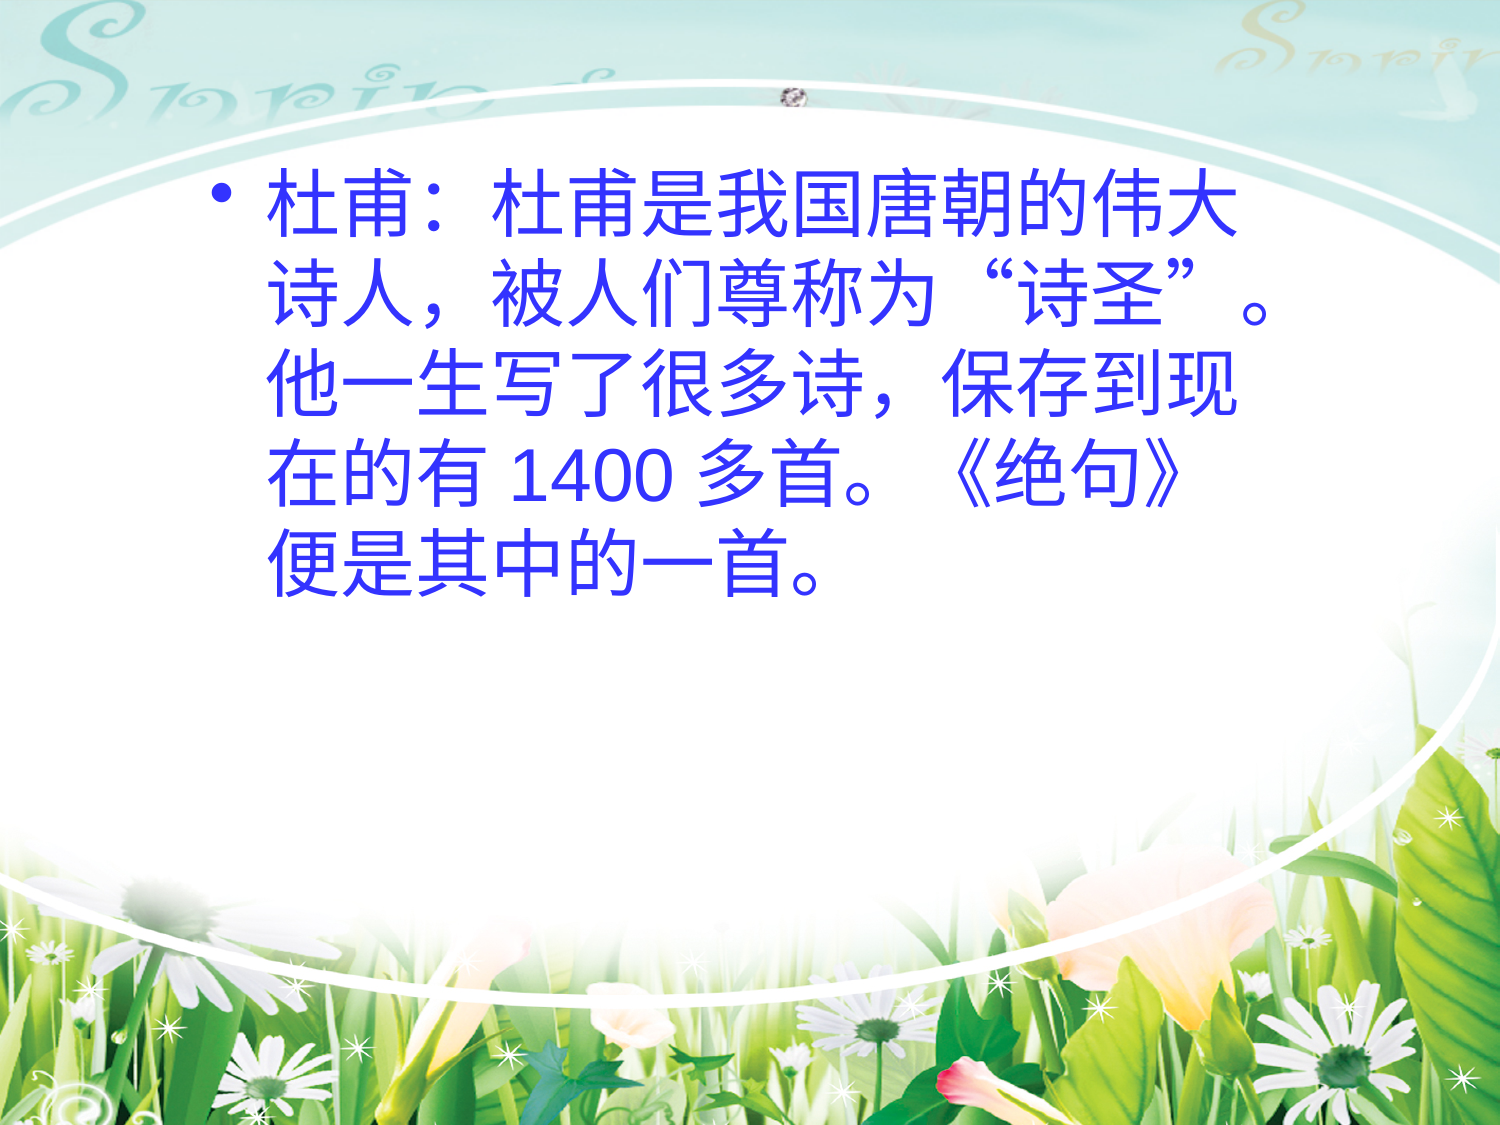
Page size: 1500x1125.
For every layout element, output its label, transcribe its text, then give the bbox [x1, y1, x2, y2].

list 杜甫：杜甫是我国唐朝的伟大诗人，被人们尊称为“诗圣”。他一生写了很多诗，保存到现在的有1400多首。《绝句》便是其中的一首。 [194, 148, 1294, 811]
picture [0, 0, 1500, 1125]
